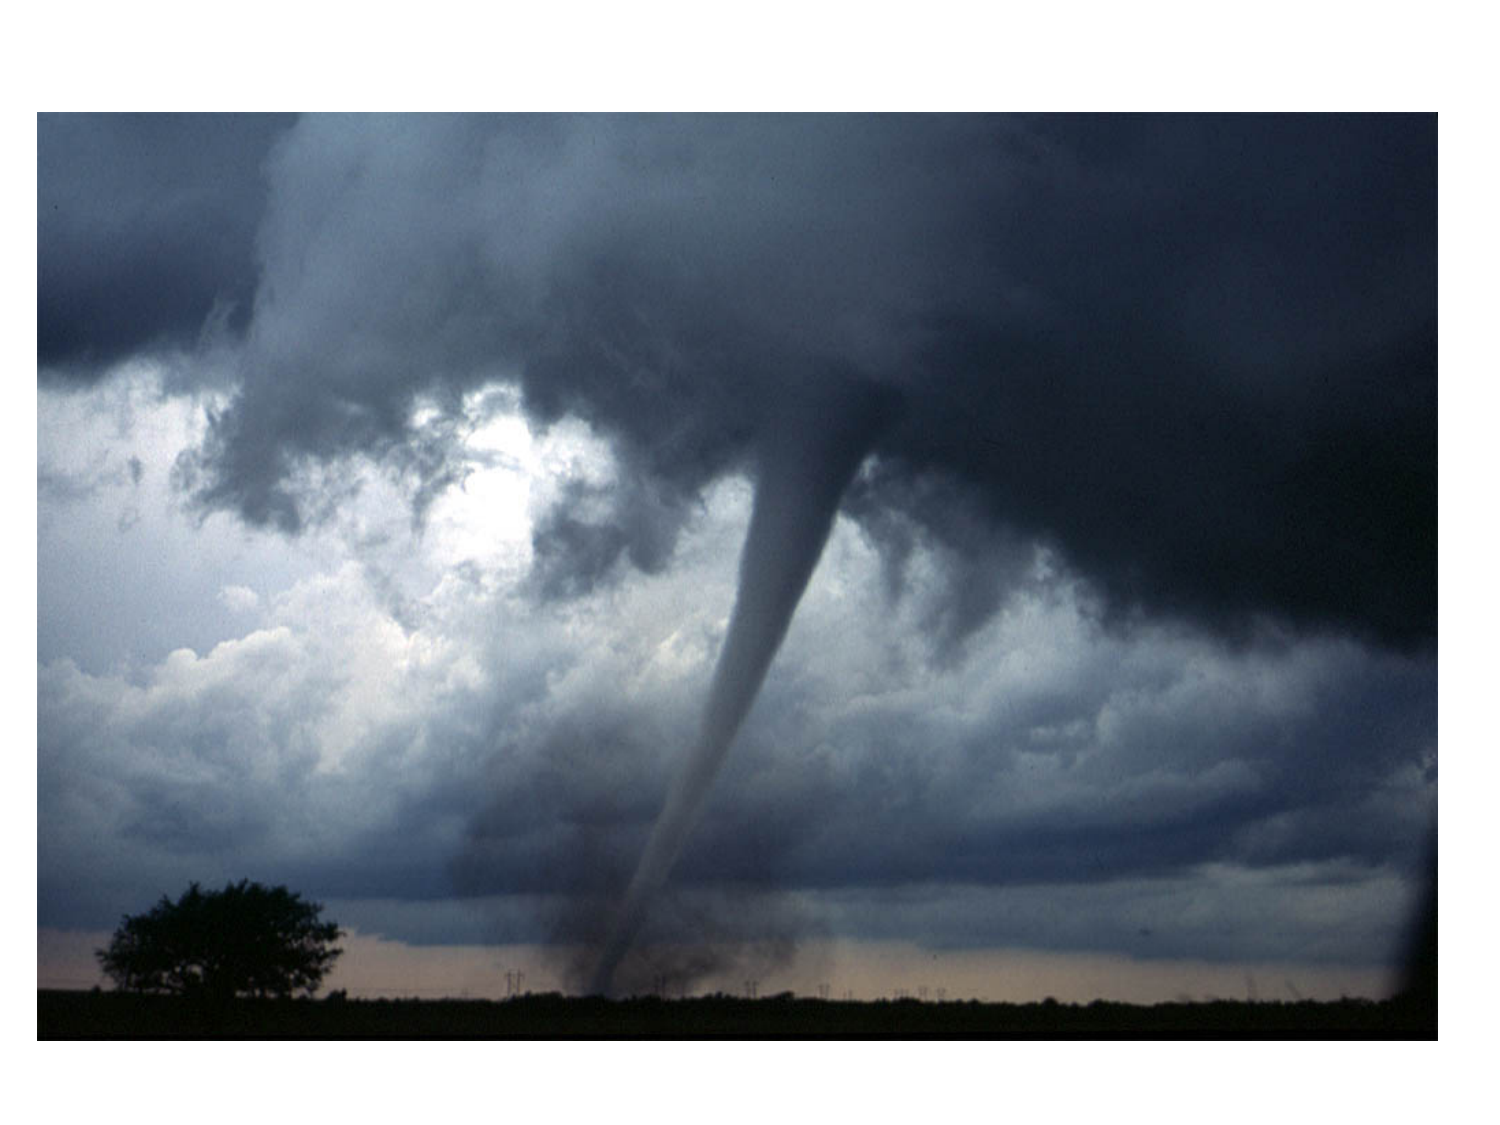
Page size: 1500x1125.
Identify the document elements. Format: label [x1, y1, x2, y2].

picture [37, 112, 1438, 1042]
